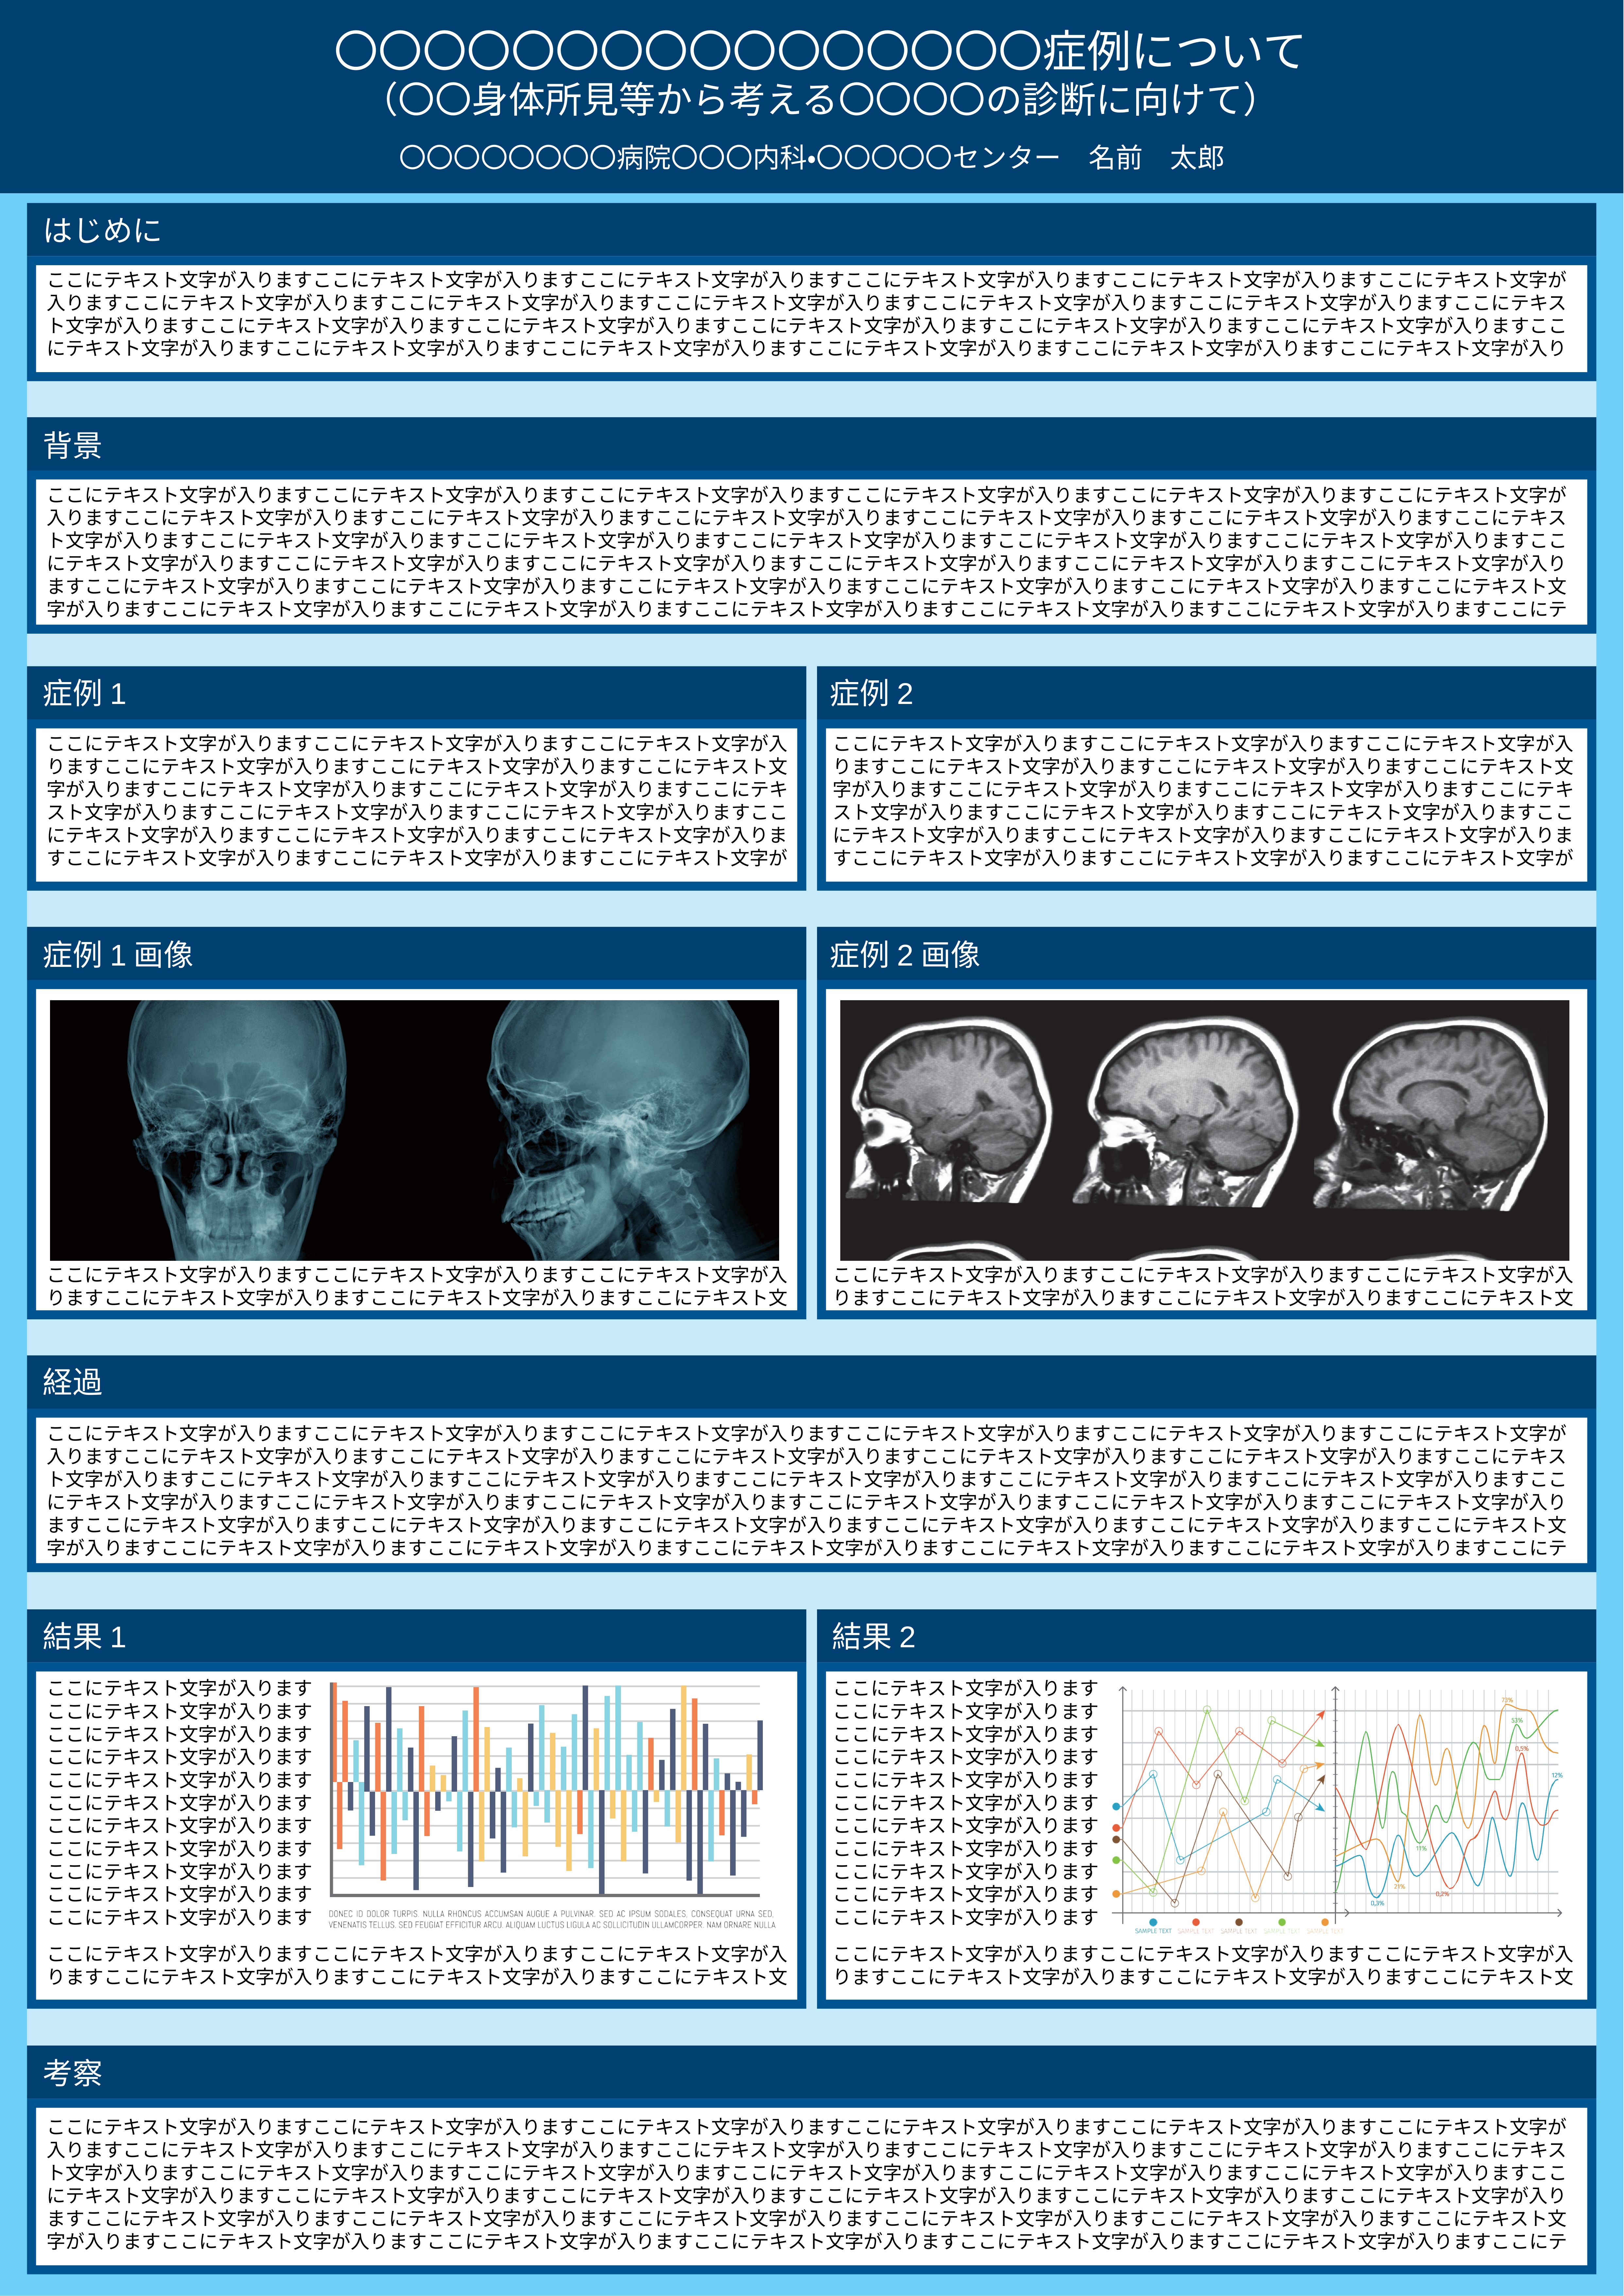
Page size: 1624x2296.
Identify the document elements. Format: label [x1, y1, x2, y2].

text_box [0, 0, 1624, 2296]
